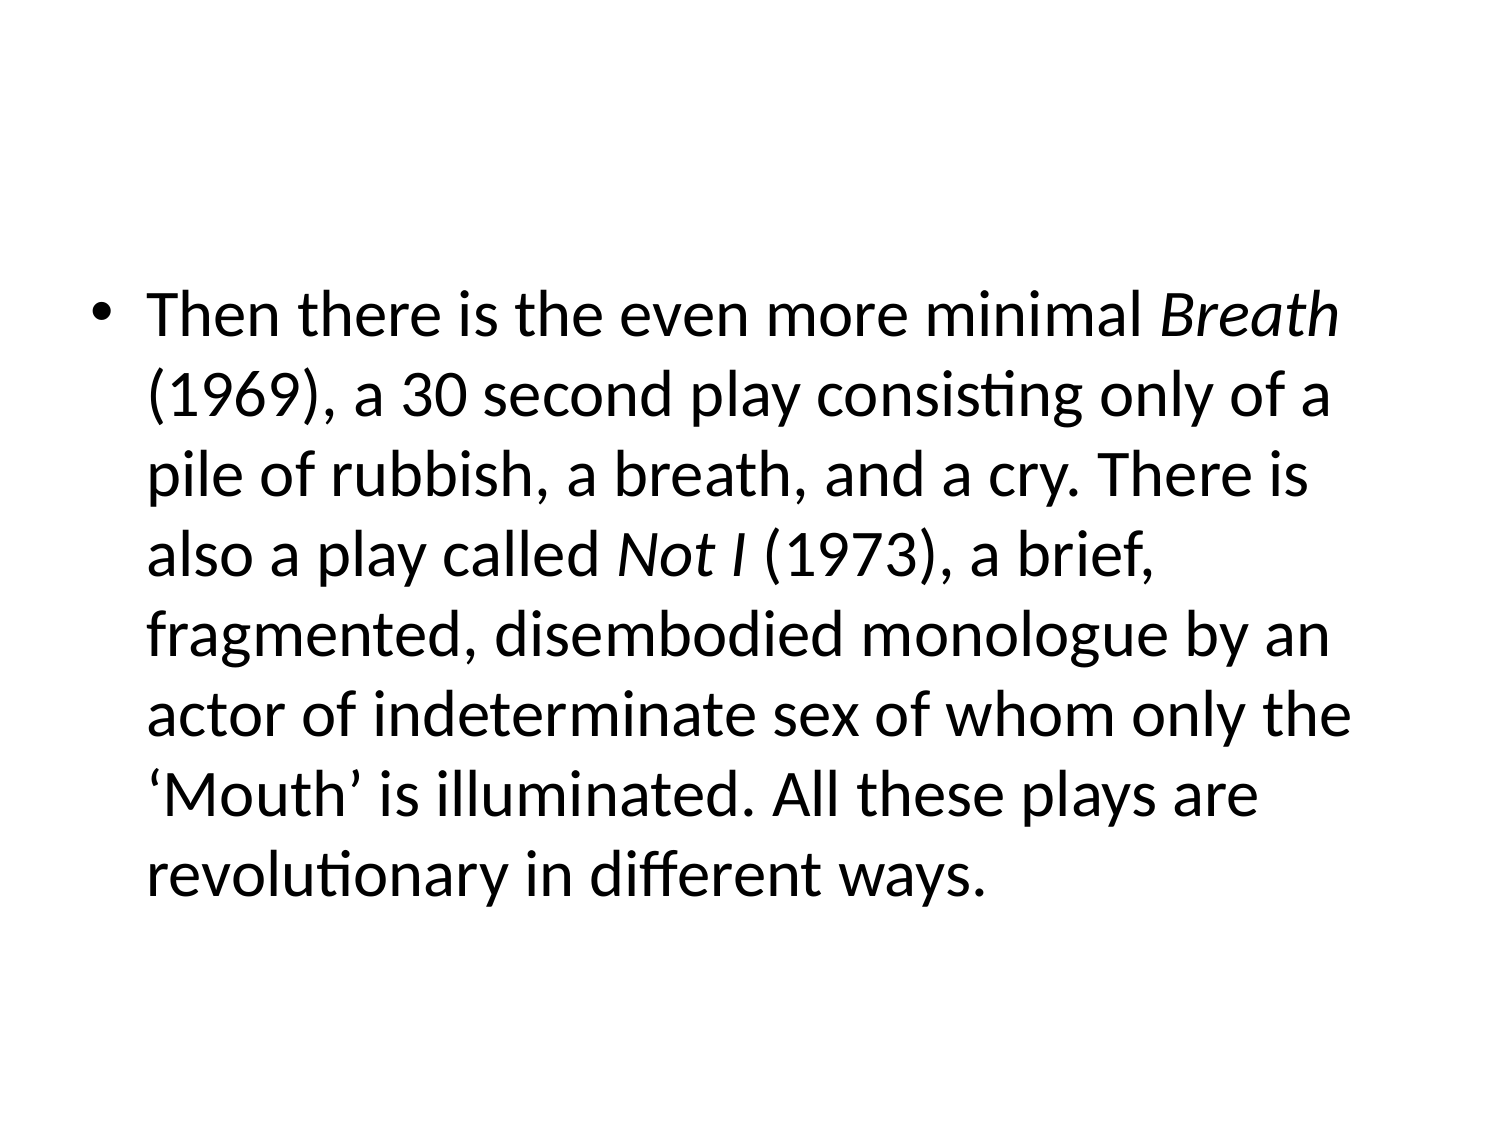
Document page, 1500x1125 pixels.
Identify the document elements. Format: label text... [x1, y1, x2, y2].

list Then there is the even more minimal Breath (1969), a 30 second play consisting only of a pile of rubbish, a breath, and a cry. There is also a play called Not I (1973), a brief, fragmented, disembodied monologue by an actor of indeterminate sex of whom only the ‘Mouth’ is illuminated. All these plays are revolutionary in different ways. [75, 262, 1425, 1005]
